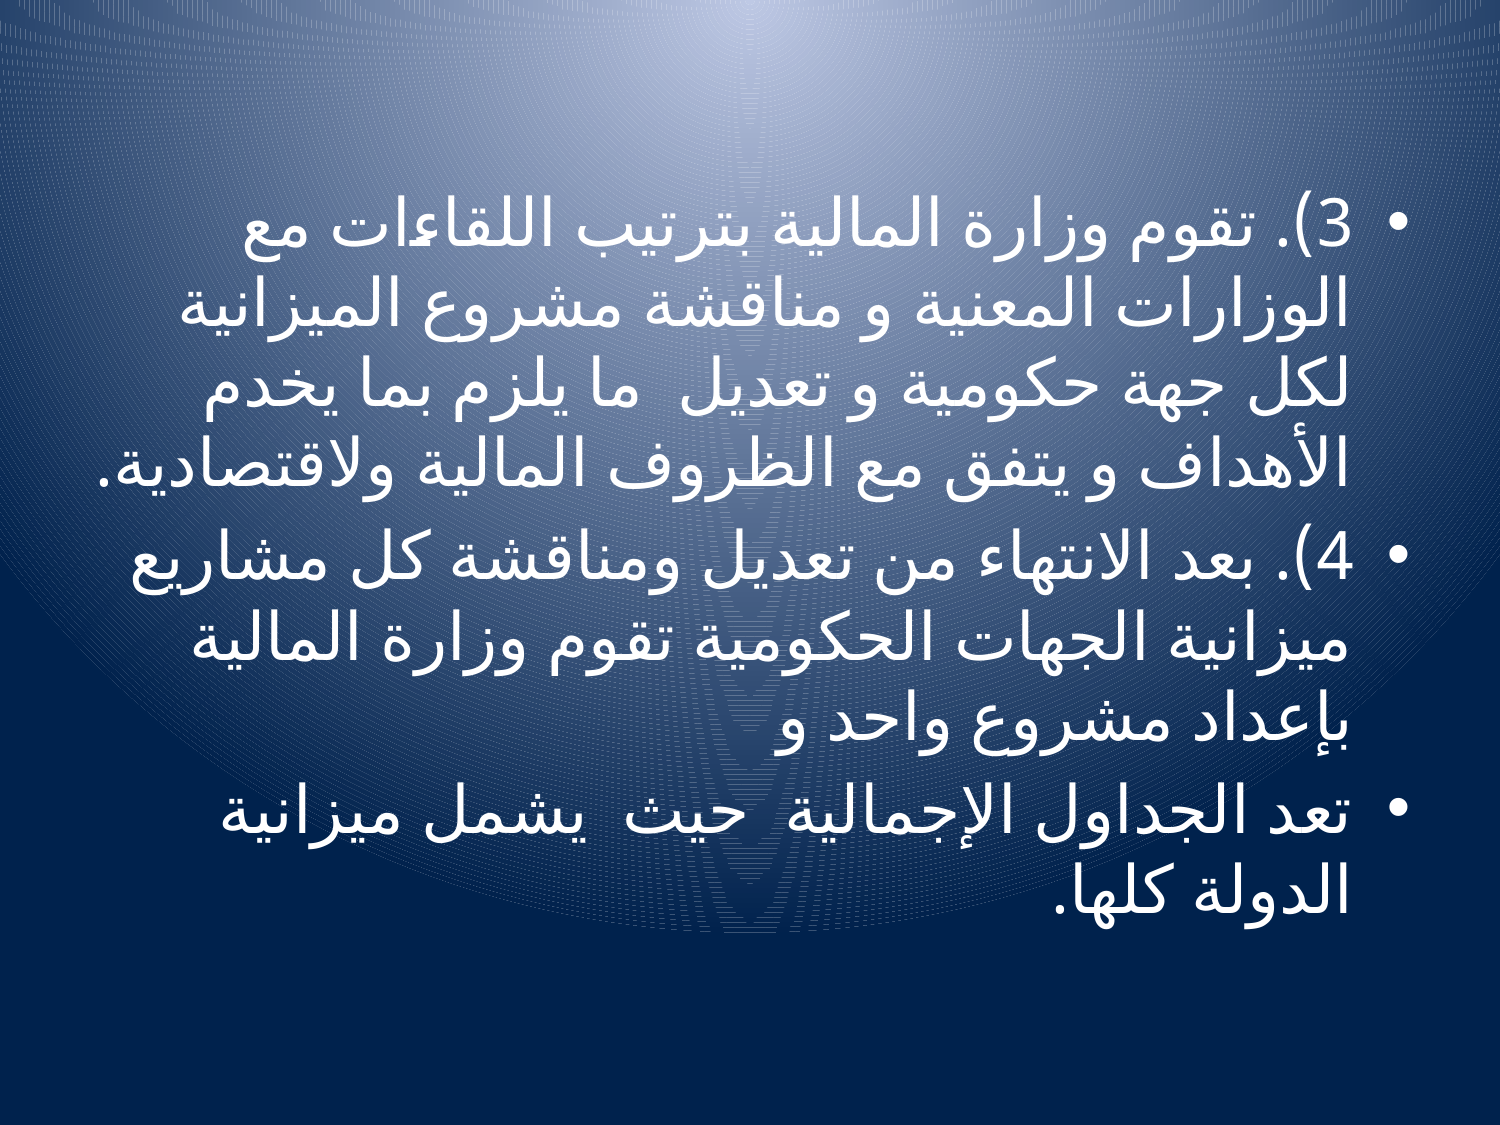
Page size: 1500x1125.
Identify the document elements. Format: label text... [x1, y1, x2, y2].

list 3). تقوم وزارة المالية بترتيب اللقاءات مع الوزارات المعنية و مناقشة مشروع الميزانية لكل جهة حكومية و تعديل ما يلزم بما يخدم الأهداف و يتفق مع الظروف المالية ولاقتصادية. 4). بعد الانتهاء من تعديل ومناقشة كل مشاريع ميزانية الجهات الحكومية تقوم وزارة المالية بإعداد مشروع واحد و تعد الجداول الإجمالية حيث يشمل ميزانية الدولة كلها. [75, 172, 1425, 1005]
